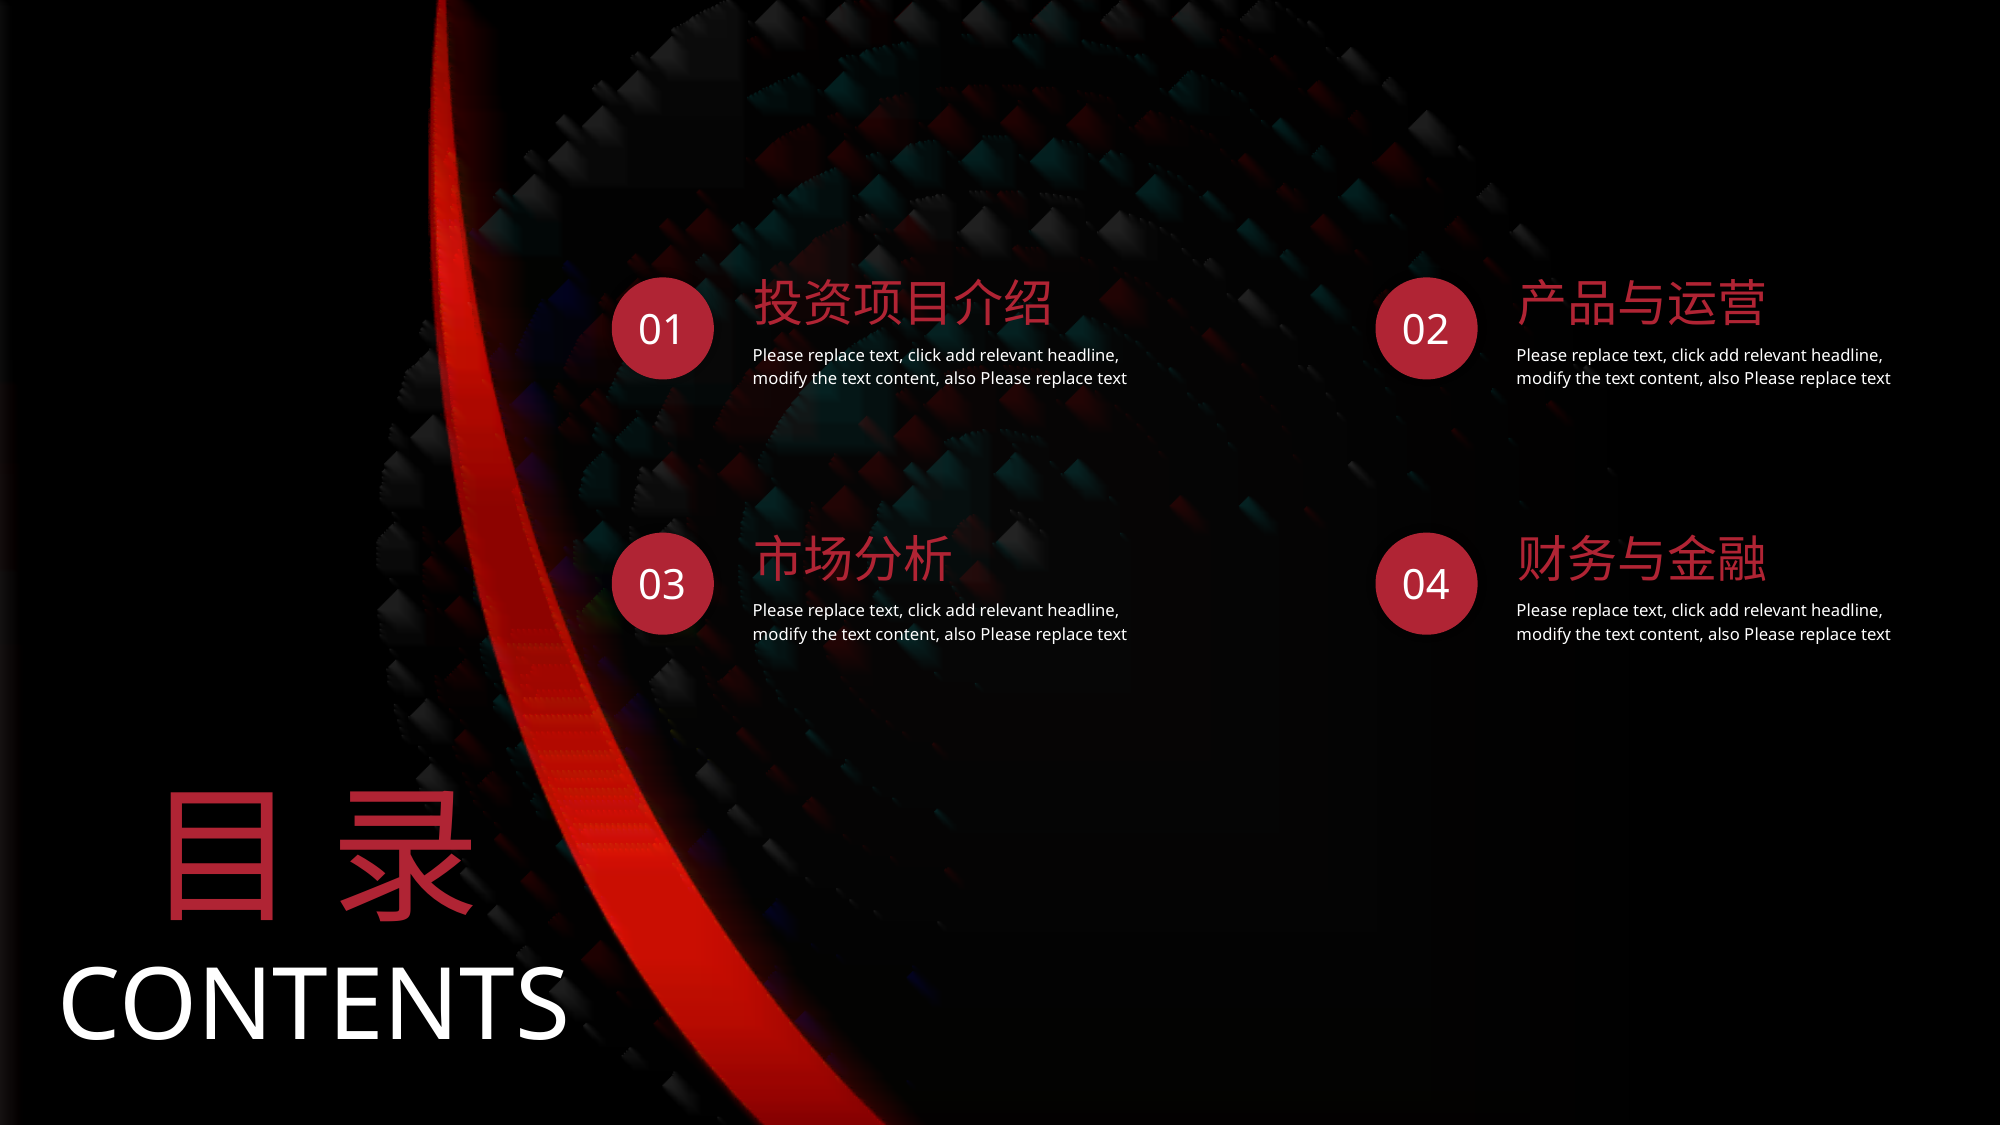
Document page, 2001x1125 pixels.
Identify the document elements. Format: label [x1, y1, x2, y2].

text_box [611, 264, 1167, 390]
picture [0, 0, 2000, 1125]
text_box [1375, 264, 1930, 390]
text_box [1375, 519, 1930, 645]
text_box [611, 519, 1167, 645]
